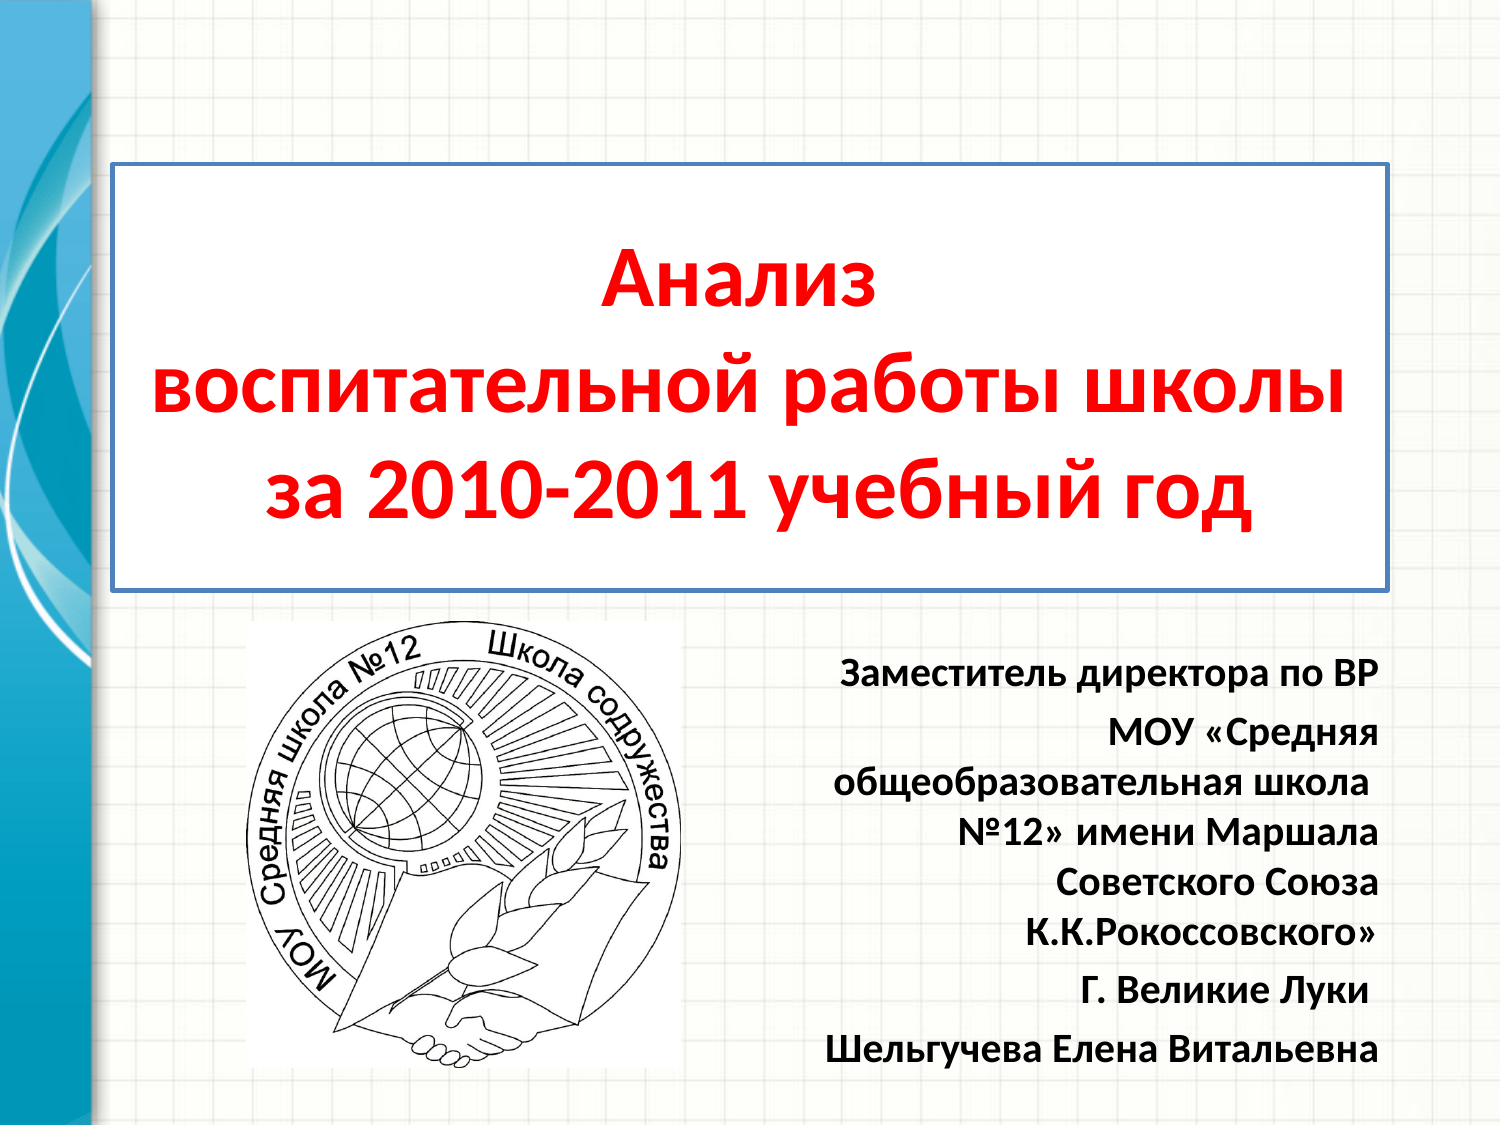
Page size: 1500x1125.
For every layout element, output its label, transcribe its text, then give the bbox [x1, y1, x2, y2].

title Анализ воспитательной работы школы за 2010-2011 учебный год [110, 162, 1390, 593]
picture [0, 0, 1500, 1125]
subtitle Заместитель директора по ВР МОУ «Средняя общеобразовательная школа №12» имени Маршала Советского Союза К.К.Рокоссовского» Г. Великие Луки Шельгучева Елена Витальевна [773, 637, 1395, 1090]
